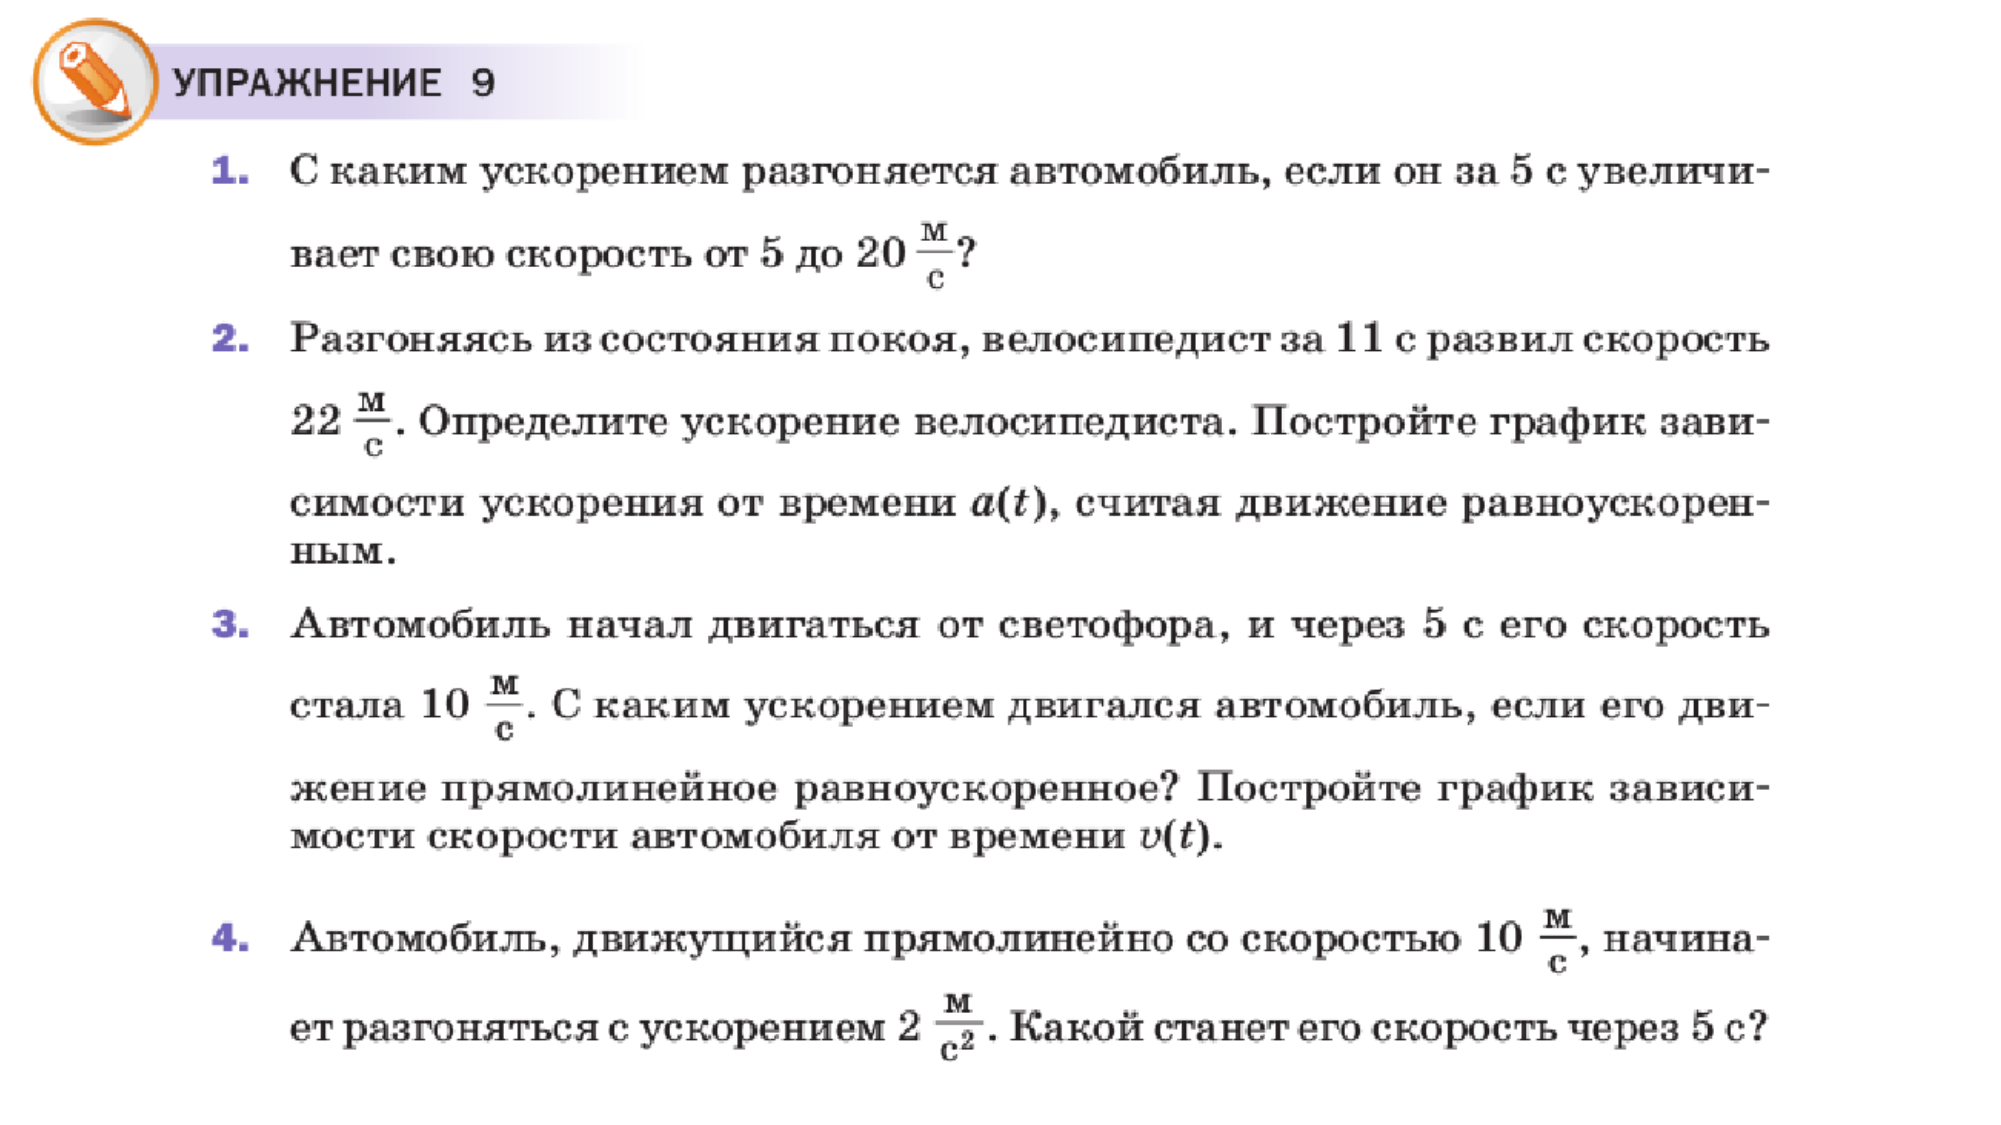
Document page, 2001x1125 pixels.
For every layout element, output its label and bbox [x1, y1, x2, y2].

picture [19, 0, 1799, 1083]
